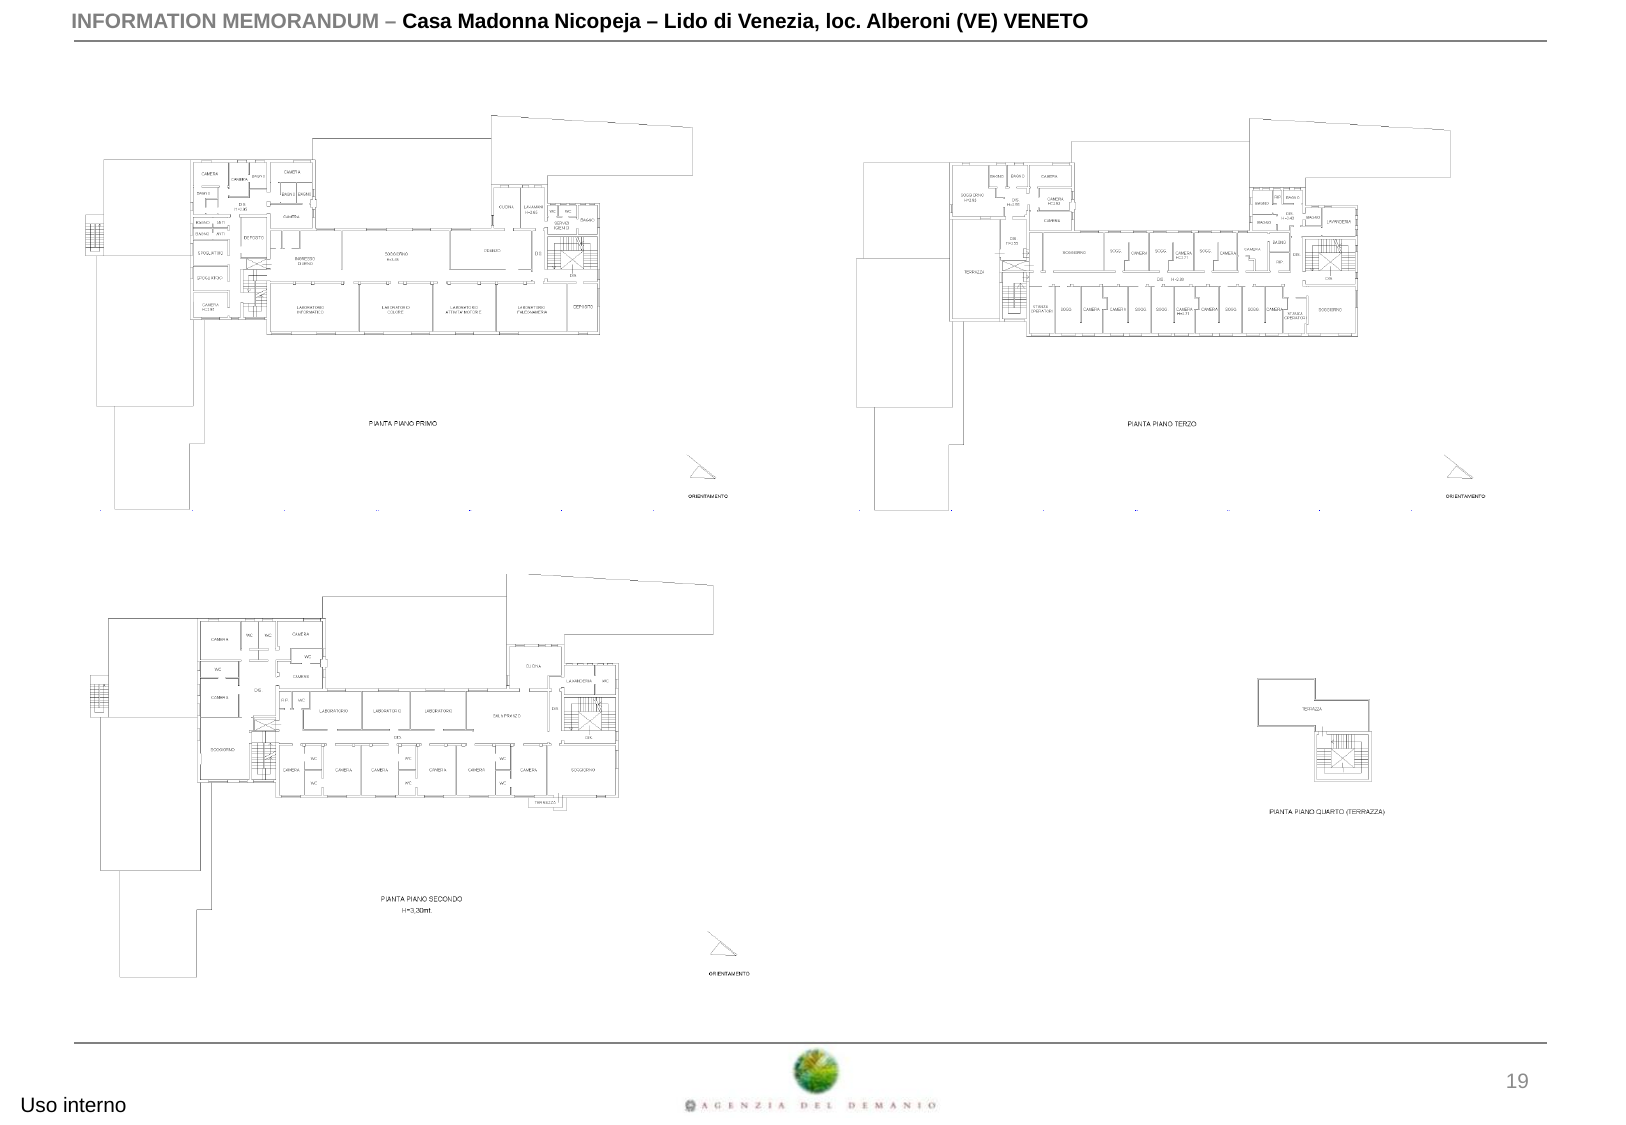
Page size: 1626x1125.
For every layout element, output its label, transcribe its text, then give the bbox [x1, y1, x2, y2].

picture [77, 113, 732, 511]
picture [77, 573, 754, 979]
picture [676, 1044, 944, 1118]
picture [842, 113, 1487, 511]
picture [1237, 660, 1404, 834]
slide_number 19 [1164, 1049, 1544, 1110]
